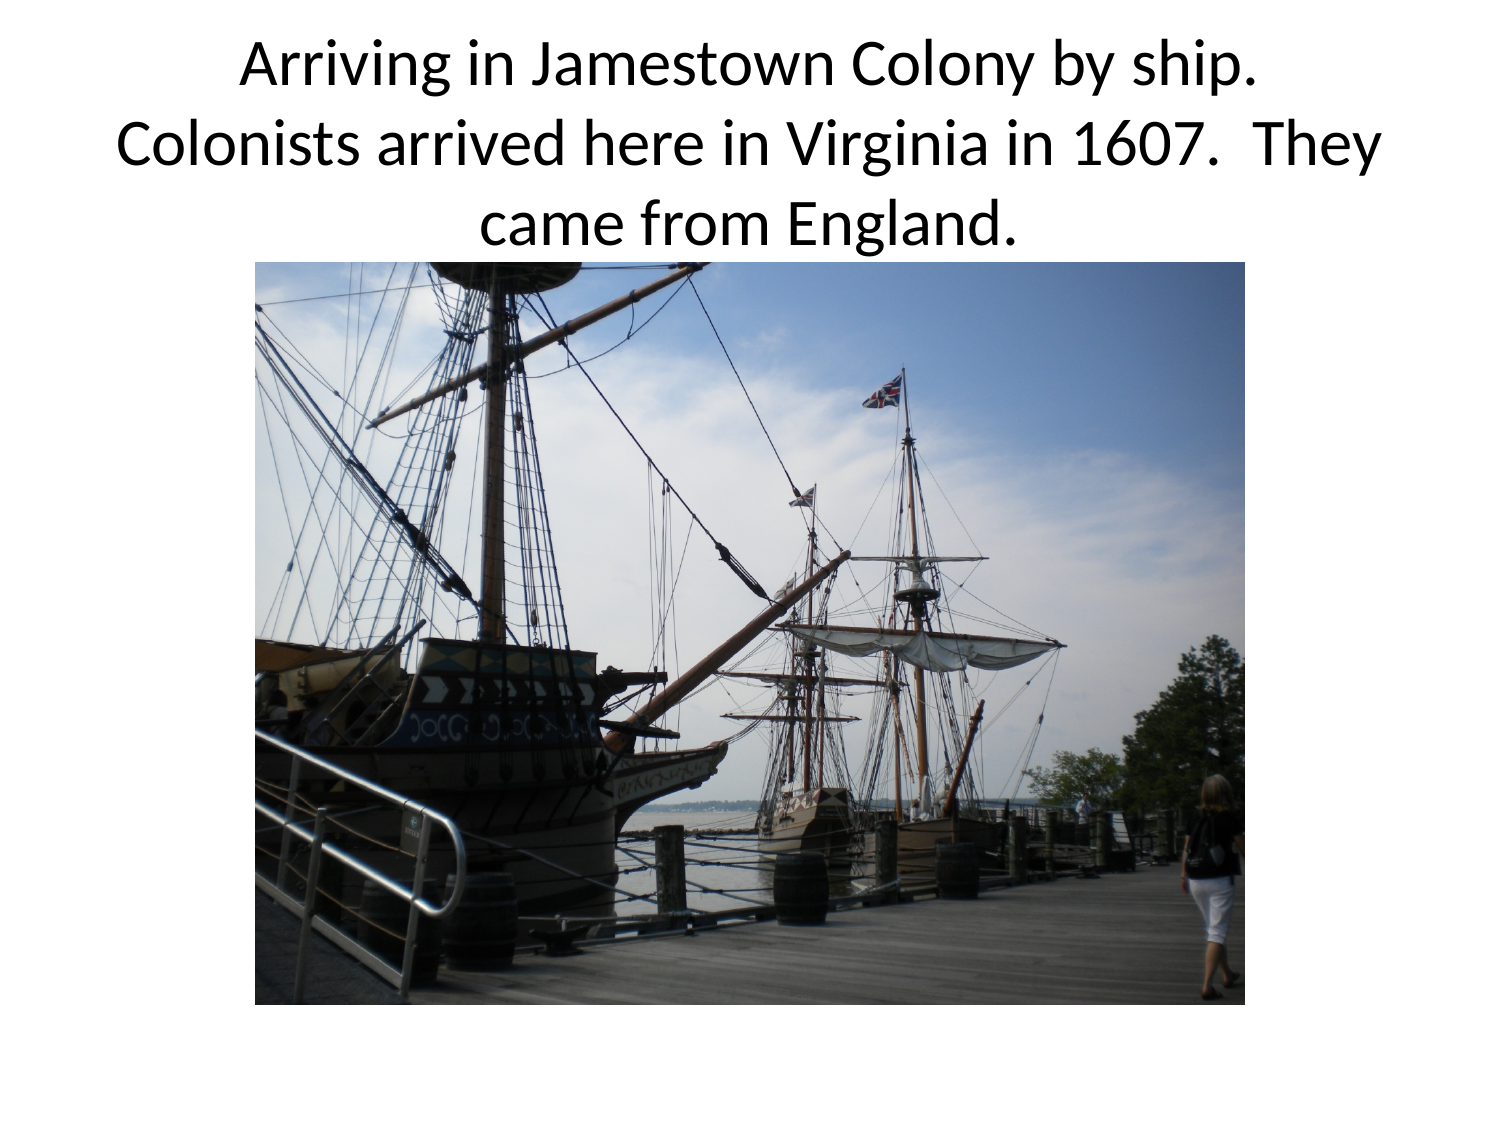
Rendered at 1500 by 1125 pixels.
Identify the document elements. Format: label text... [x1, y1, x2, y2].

title Arriving in Jamestown Colony by ship. Colonists arrived here in Virginia in 1607. They came from England. [75, 45, 1425, 233]
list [254, 262, 1246, 1006]
